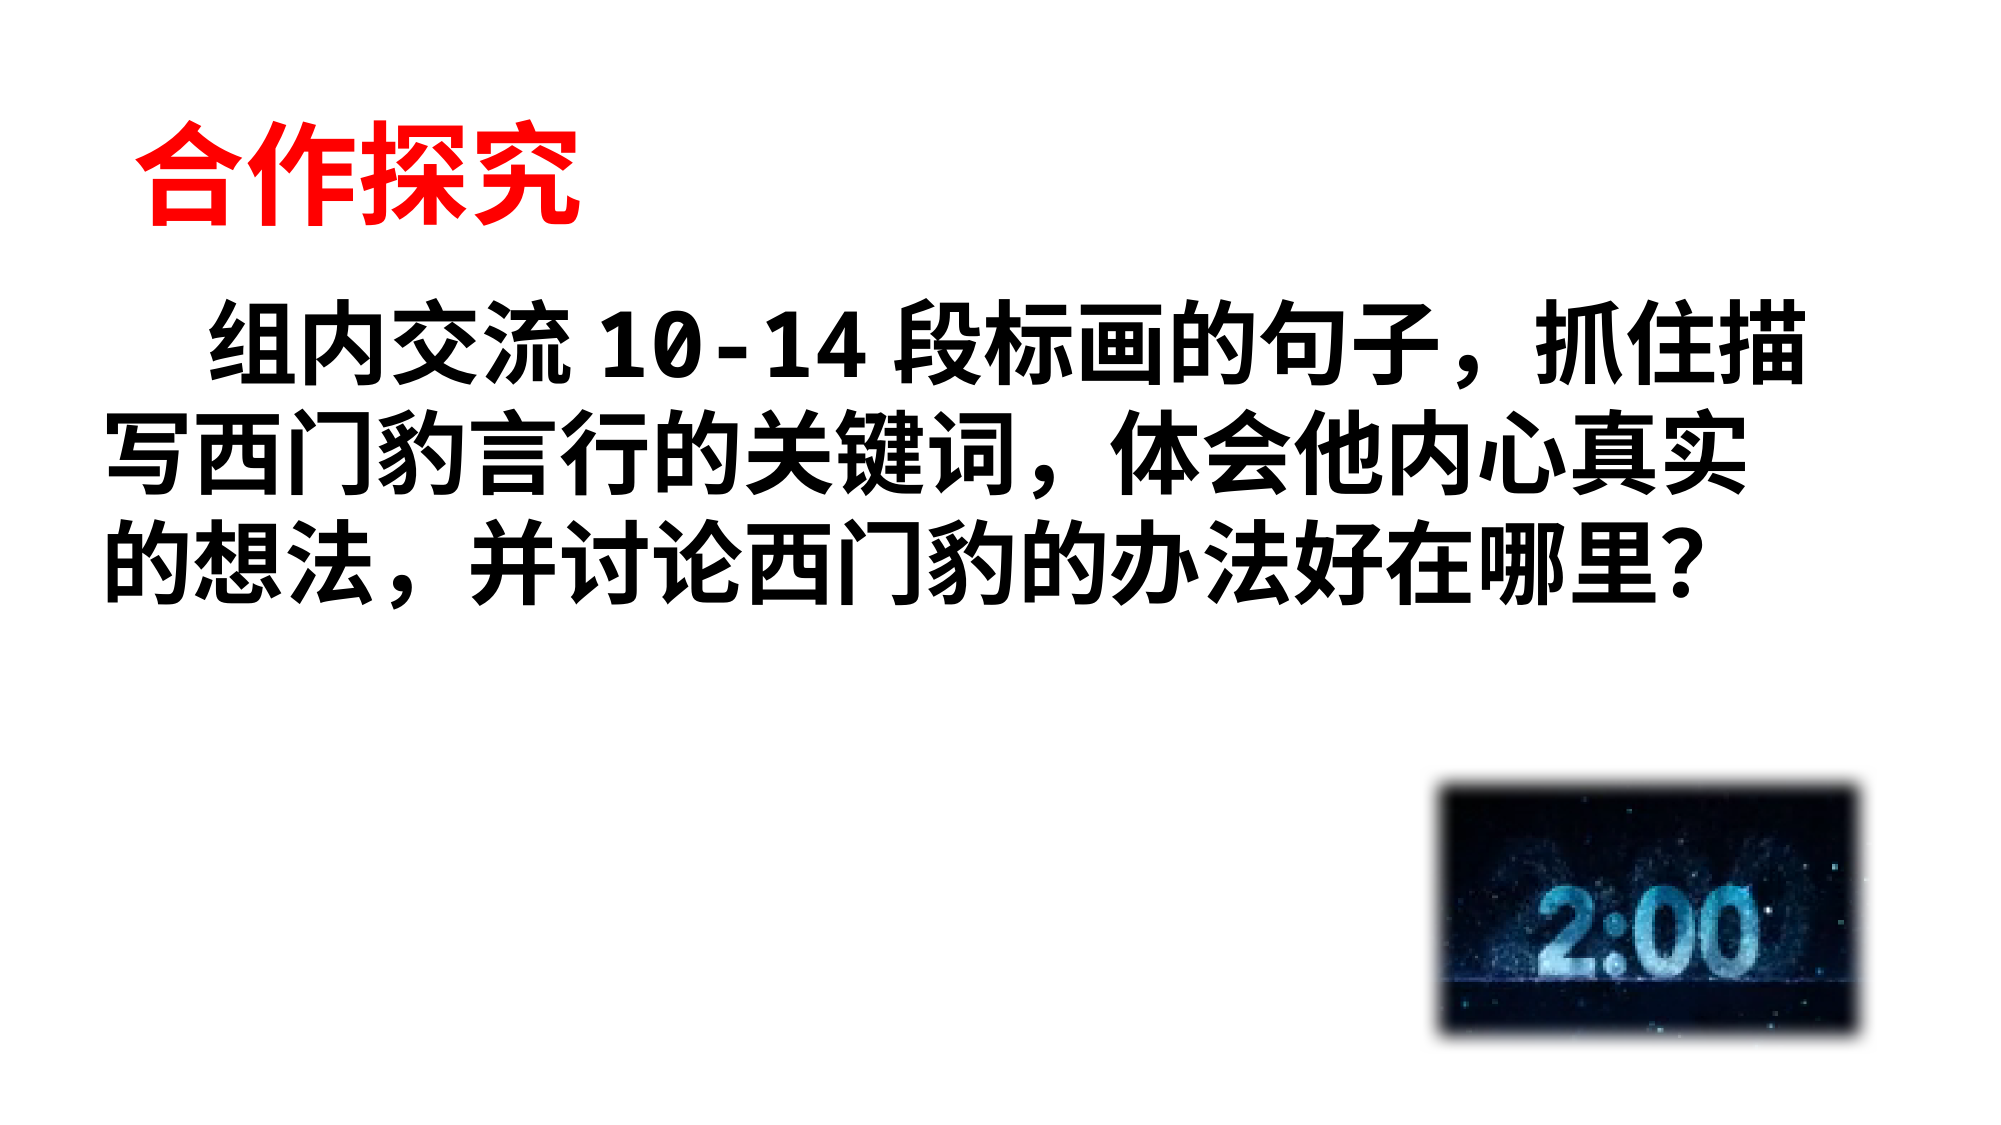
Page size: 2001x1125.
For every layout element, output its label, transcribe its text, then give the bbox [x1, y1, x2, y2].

text_box 组内交流10-14段标画的句子，抓住描写西门豹言行的关键词，体会他内心真实的想法，并讨论西门豹的办法好在哪里？ [86, 278, 1851, 624]
picture [1420, 765, 1878, 1054]
text_box 合作探究 [117, 97, 780, 247]
